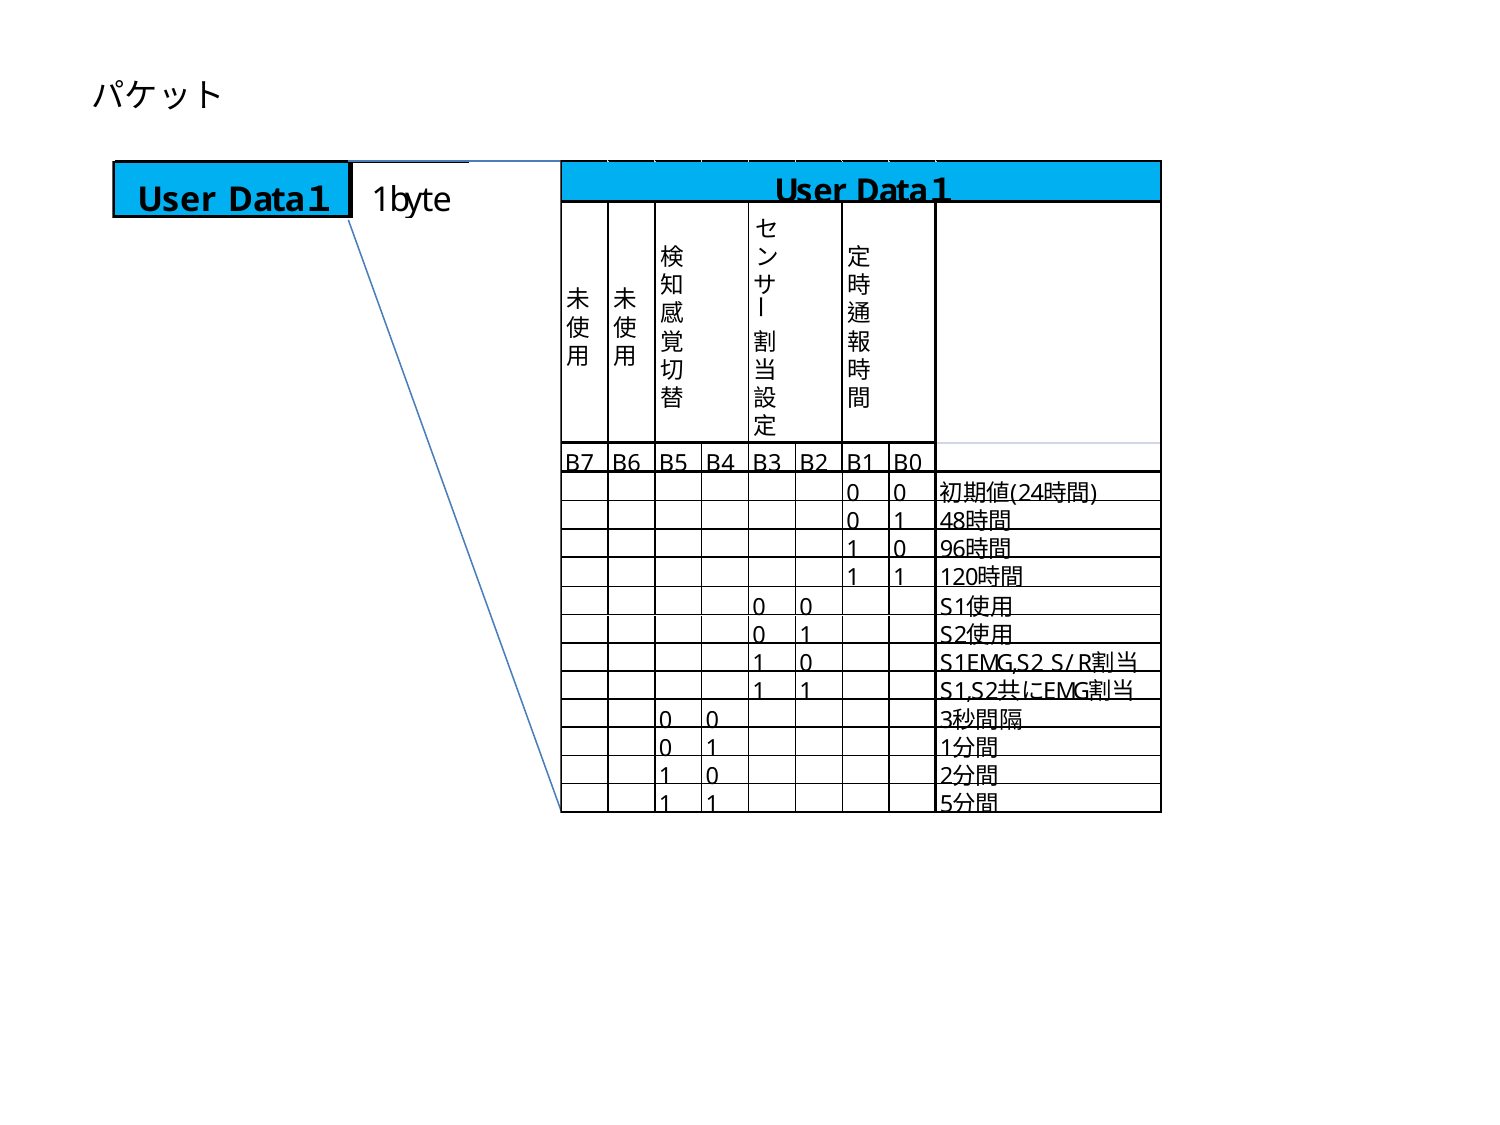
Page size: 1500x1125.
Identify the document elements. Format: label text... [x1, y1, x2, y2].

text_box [111, 160, 472, 221]
title パケット [76, 0, 526, 188]
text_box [159, 408, 554, 622]
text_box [560, 160, 1164, 815]
